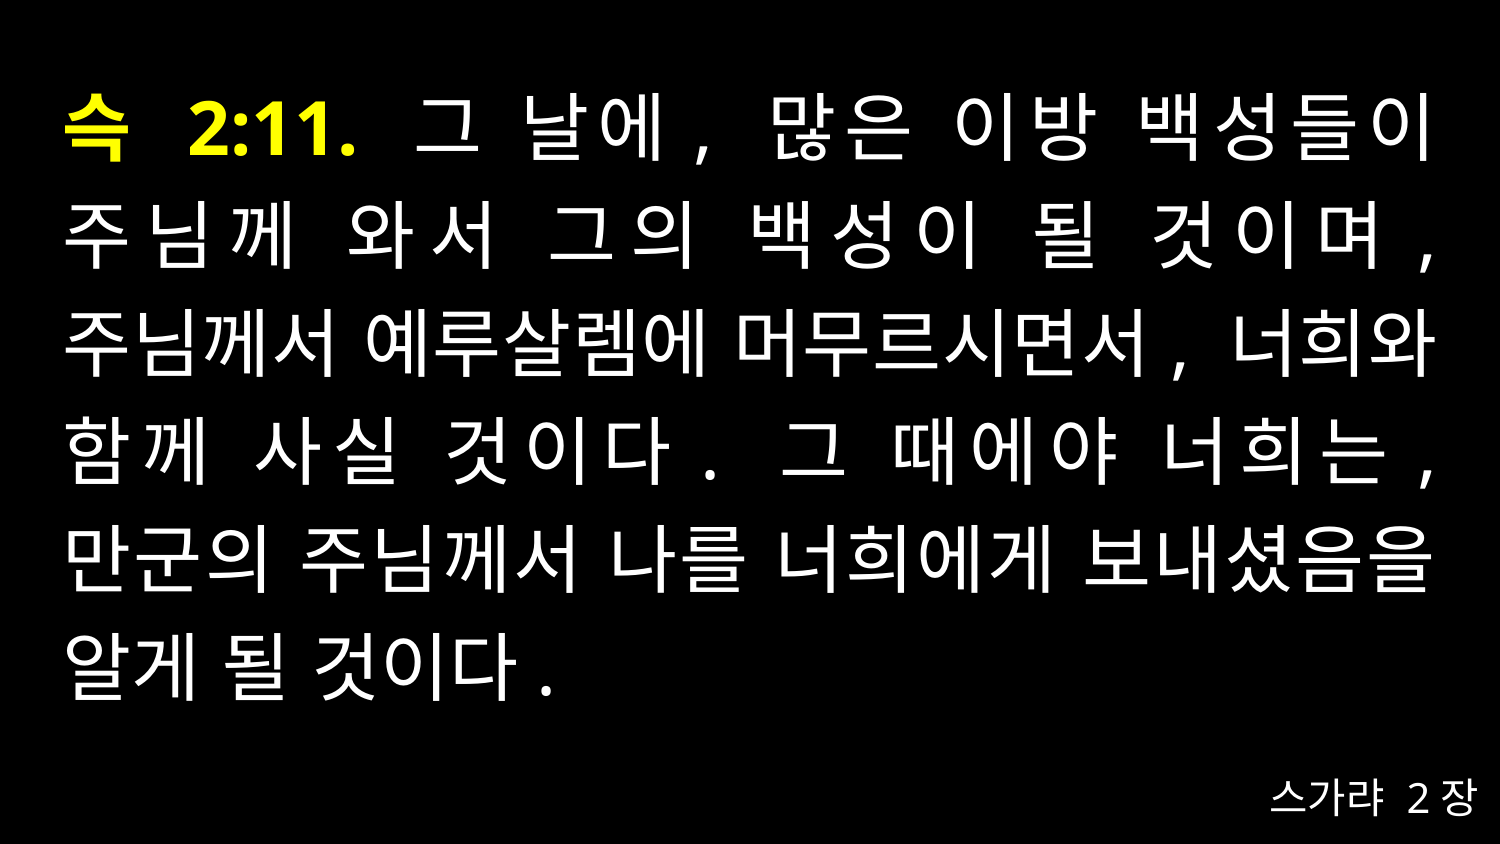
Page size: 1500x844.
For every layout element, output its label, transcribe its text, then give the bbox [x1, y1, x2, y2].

title 슥 2:11. 그 날에, 많은 이방 백성들이 주님께 와서 그의 백성이 될 것이며, 주님께서 예루살렘에 머무르시면서, 너희와 함께 사실 것이다. 그 때에야 너희는, 만군의 주님께서 나를 너희에게 보내셨음을 알게 될 것이다. [0, 0, 1500, 844]
subtitle 스가랴 2장 [916, 770, 1500, 844]
